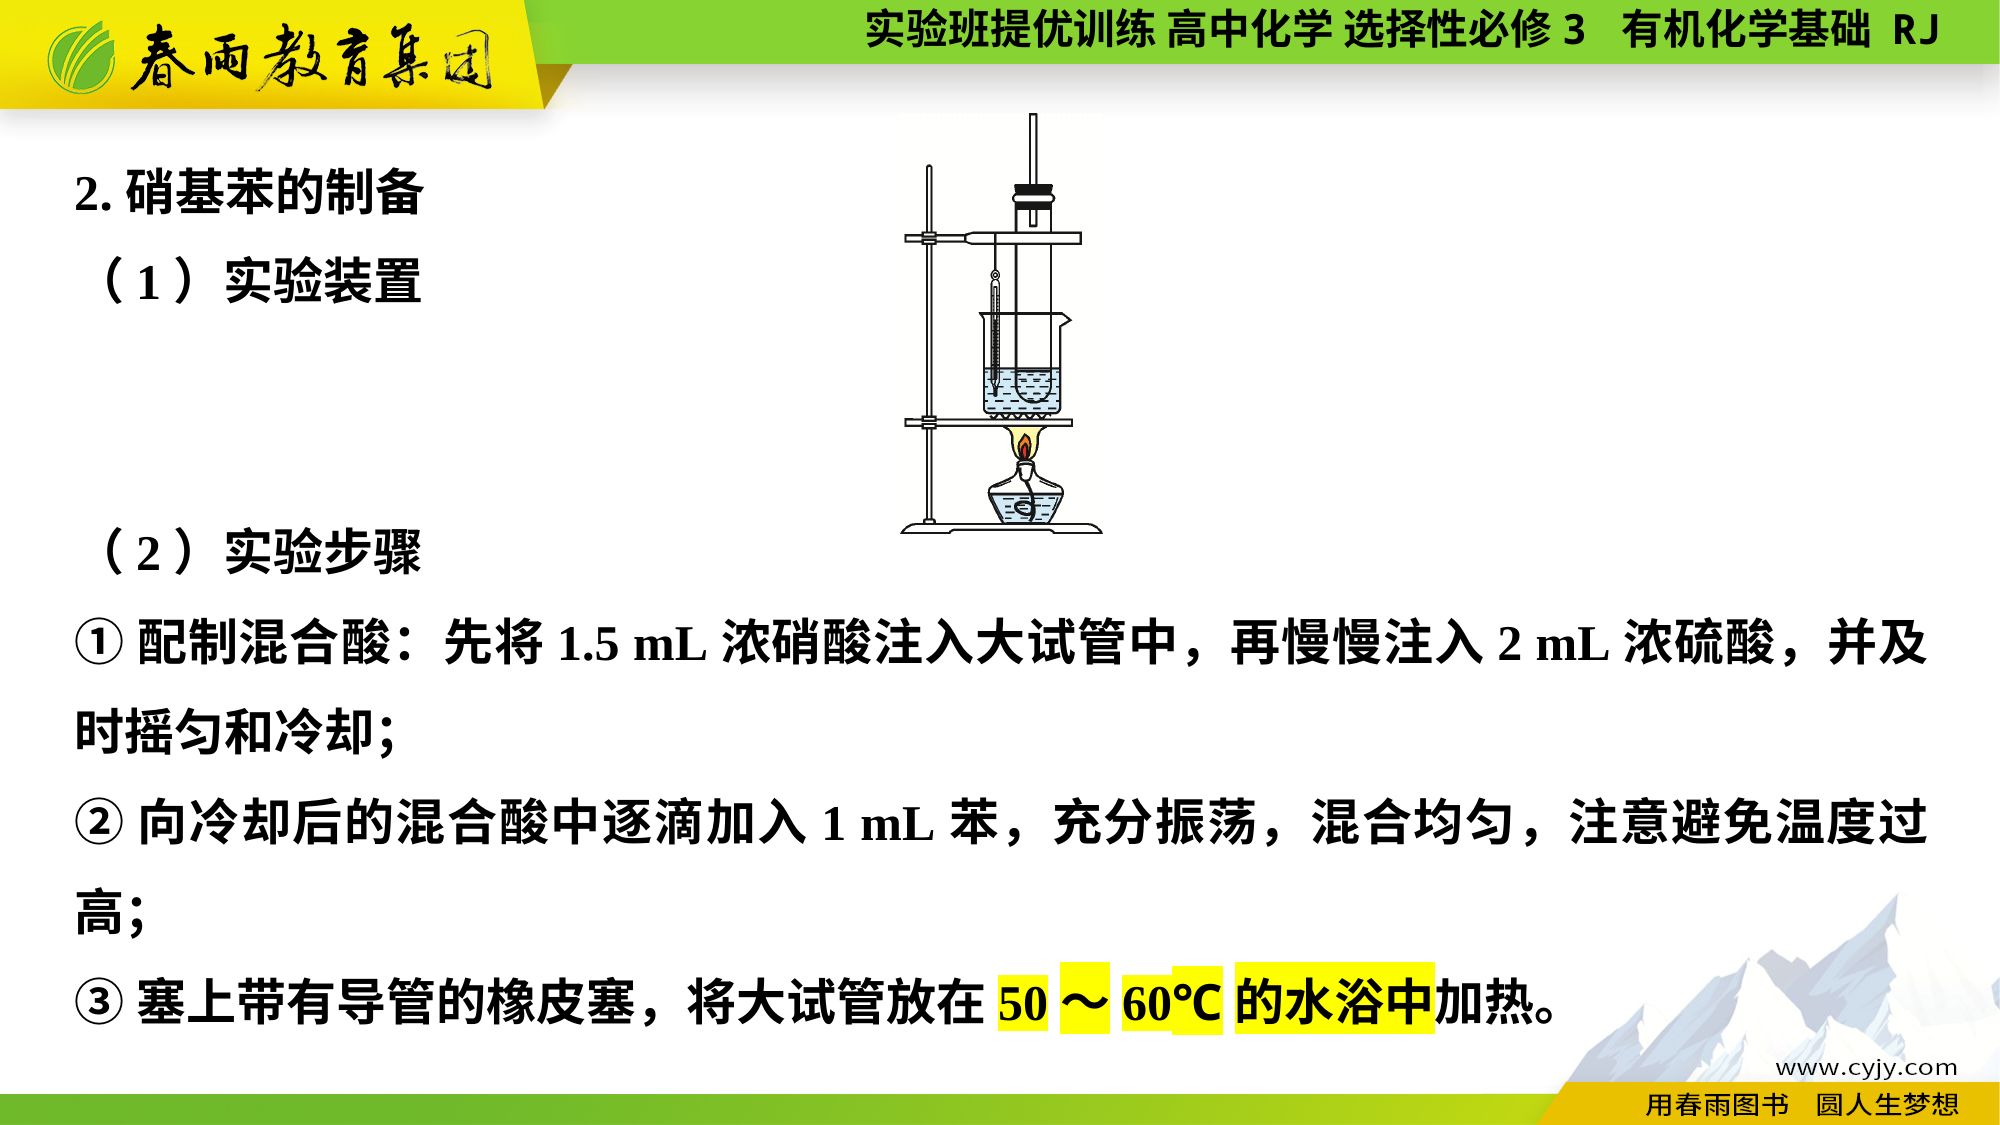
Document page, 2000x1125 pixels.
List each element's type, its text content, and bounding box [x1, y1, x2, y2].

picture [0, 0, 2000, 1125]
list 2.硝基苯的制备 （1）实验装置 （2）实验步骤 ①配制混合酸：先将1.5 mL浓硝酸注入大试管中，再慢慢注入2 mL浓硫酸，并及时摇匀和冷却； ②向冷却后的混合酸中逐滴加入1 mL苯，充分振荡，混合均匀，注意避免温度过高； ③塞上带有导管的橡皮塞，将大试管放在50～60℃的水浴中加热。 [59, 122, 1944, 1047]
